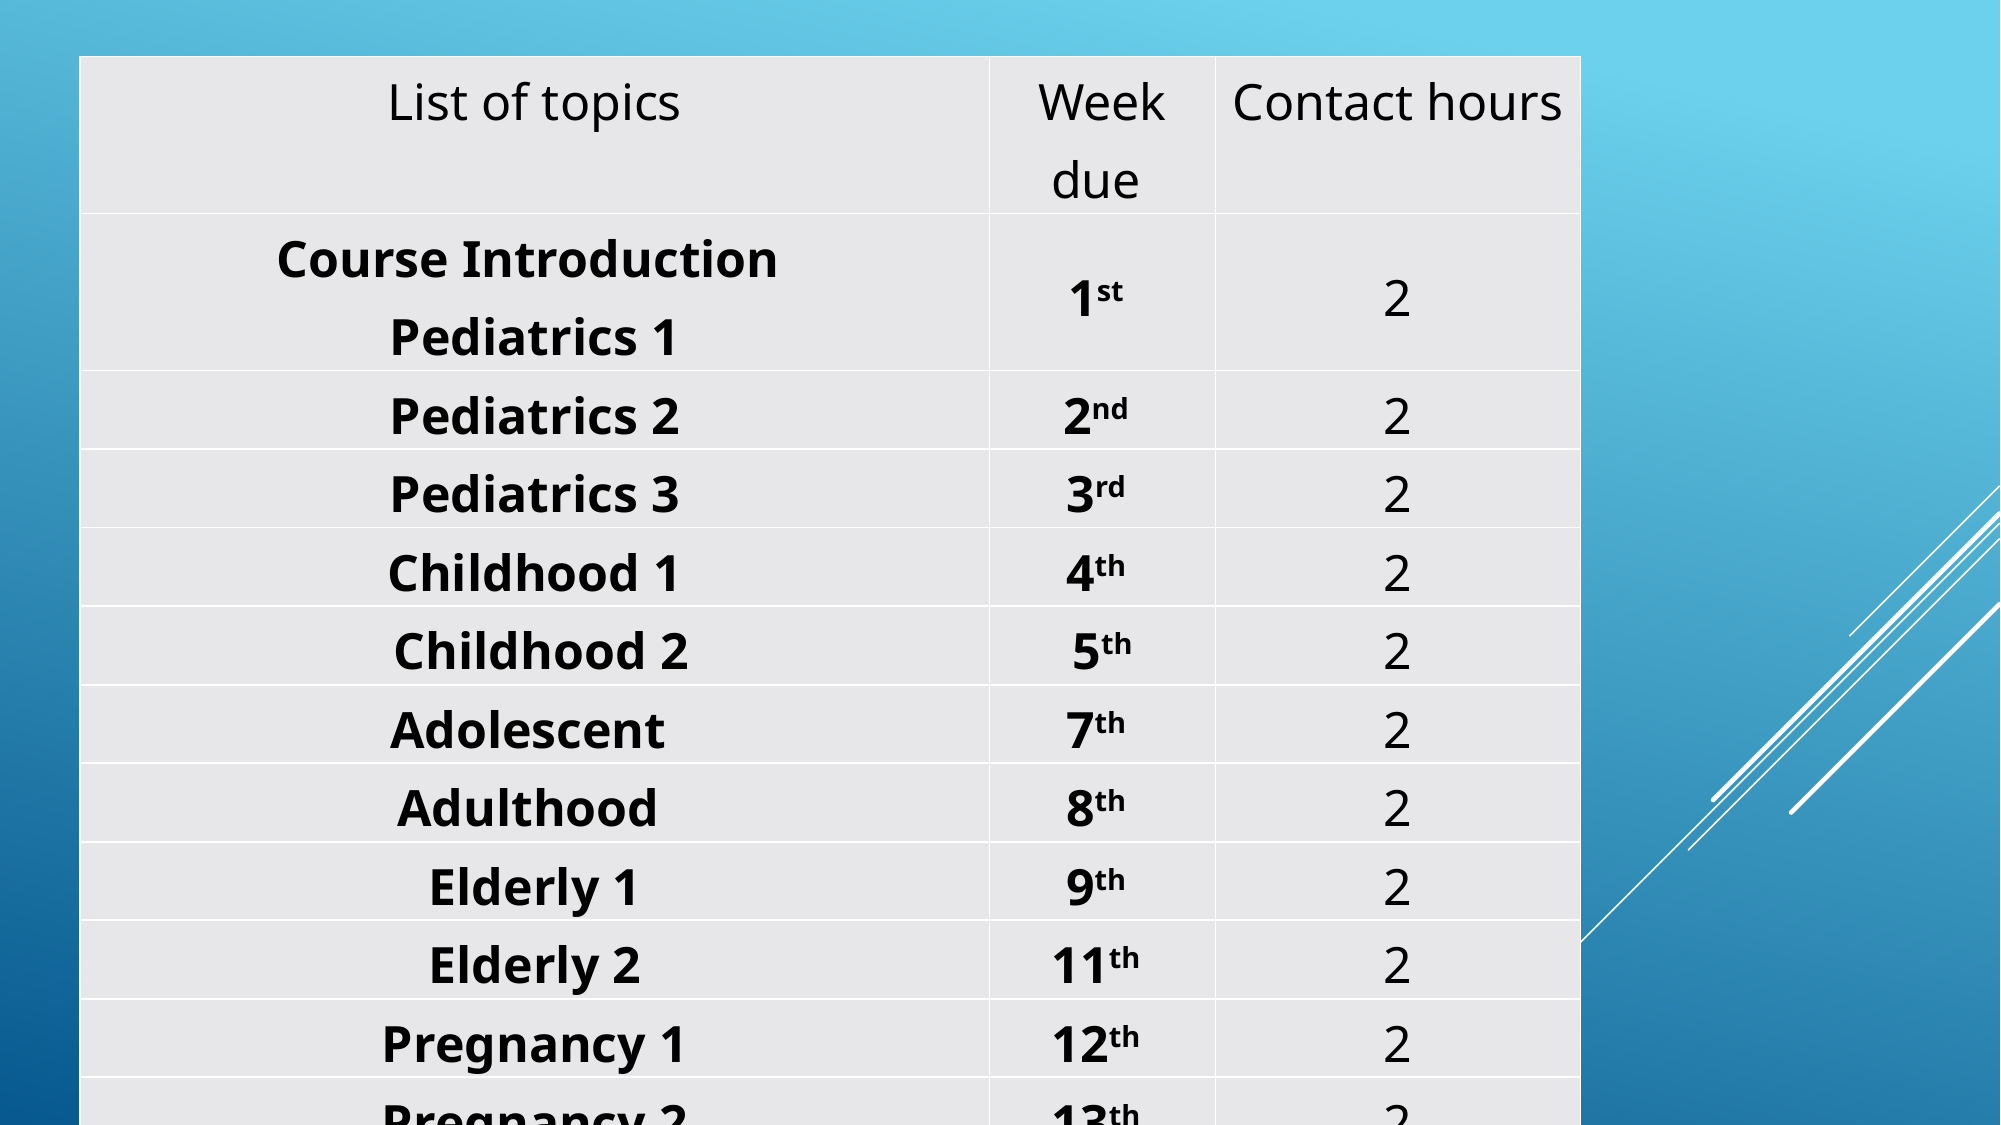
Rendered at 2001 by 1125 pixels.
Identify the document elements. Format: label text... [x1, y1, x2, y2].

table_header List of topics [81, 57, 989, 213]
table_cell 5th [990, 607, 1215, 684]
table_cell 2 [1216, 607, 1580, 684]
table_cell Adolescent [81, 686, 989, 762]
table_header Week due [990, 57, 1215, 213]
table_cell 7th [990, 686, 1215, 762]
table_header Contact hours [1216, 57, 1580, 213]
table_cell Adulthood [81, 764, 989, 841]
table_cell 8th [990, 764, 1215, 841]
table_cell Course Introduction Pediatrics 1 [81, 214, 989, 370]
table_cell 2 [1216, 214, 1580, 370]
table_cell 2 [1216, 843, 1580, 919]
table_cell Pregnancy 1 [81, 1000, 989, 1076]
table_cell 4th [990, 528, 1215, 605]
table_cell Pregnancy 2 [81, 1078, 989, 1125]
table_cell 2 [1216, 686, 1580, 762]
table_cell 13th [990, 1078, 1215, 1125]
table_cell 9th [990, 843, 1215, 919]
table_cell Elderly 2 [81, 921, 989, 998]
table_cell 2 [1216, 450, 1580, 527]
table_cell 2 [1216, 764, 1580, 841]
table_cell 12th [990, 1000, 1215, 1076]
table_cell Pediatrics 2 [81, 371, 989, 448]
table_cell Childhood 1 [81, 528, 989, 605]
table_cell Childhood 2 [81, 607, 989, 684]
table_cell 2nd [990, 371, 1215, 448]
table_cell 2 [1216, 1000, 1580, 1076]
table_cell 2 [1216, 1078, 1580, 1125]
table_cell 2 [1216, 371, 1580, 448]
table_cell 3rd [990, 450, 1215, 527]
table_cell Pediatrics 3 [81, 450, 989, 527]
table_cell 11th [990, 921, 1215, 998]
table_cell 2 [1216, 921, 1580, 998]
table_cell 1st [990, 214, 1215, 370]
table_cell 2 [1216, 528, 1580, 605]
table_cell Elderly 1 [81, 843, 989, 919]
